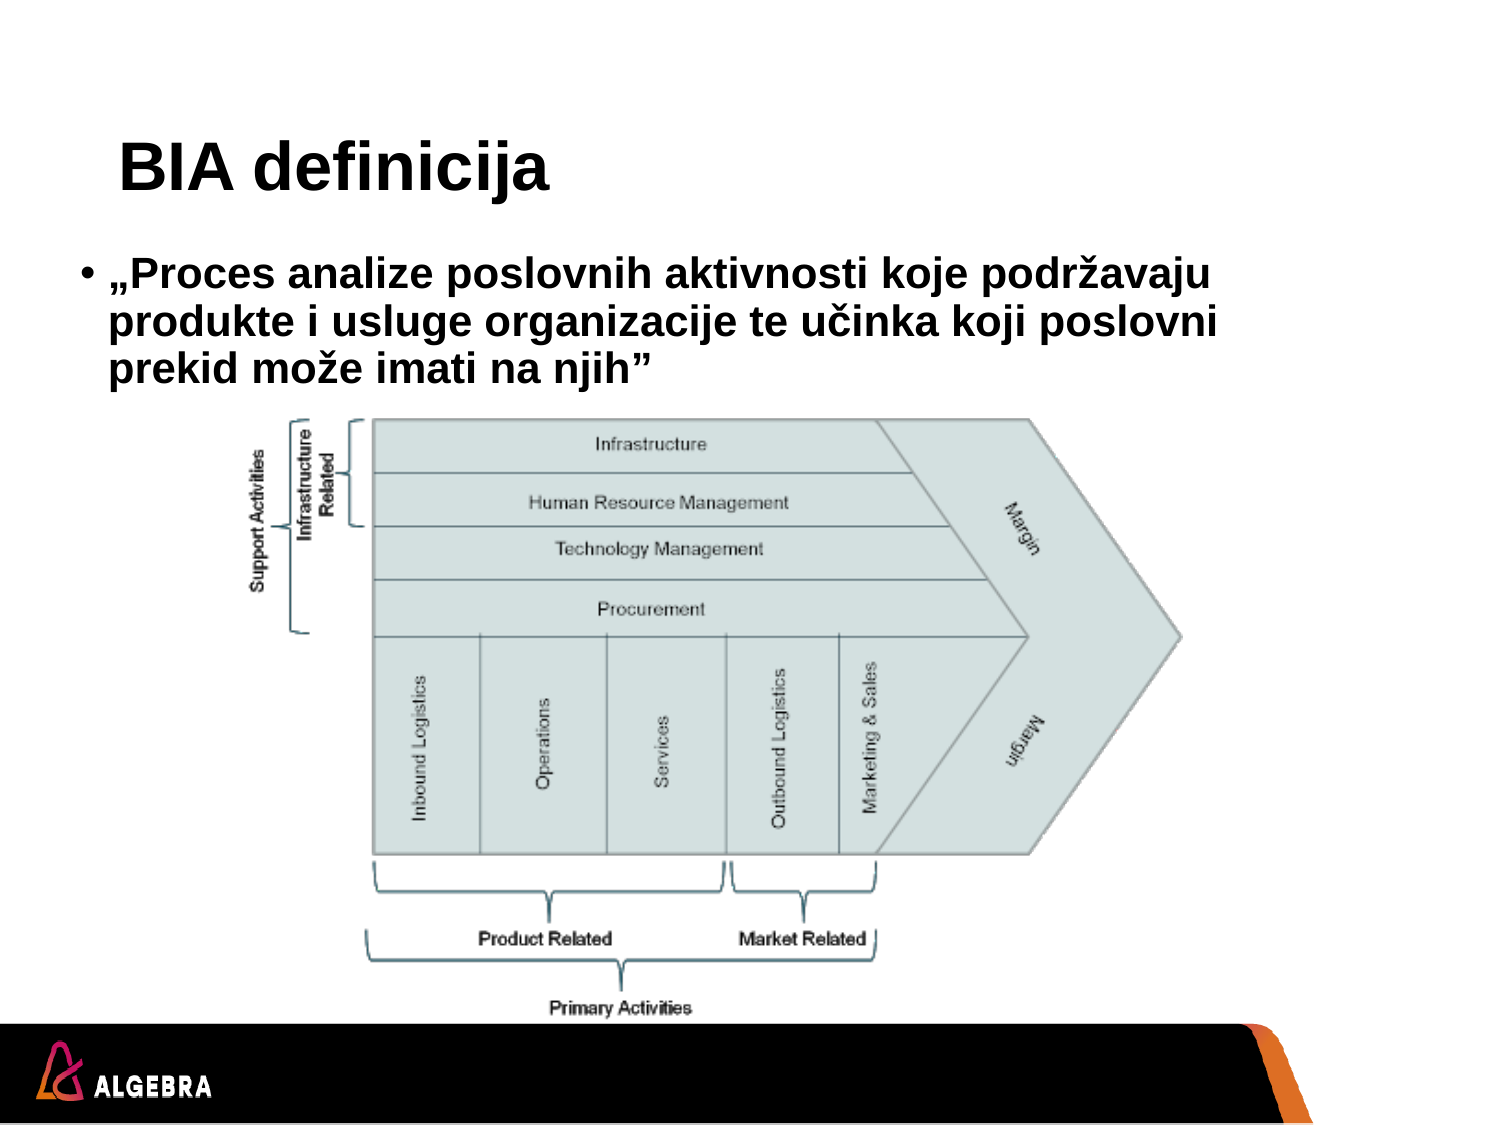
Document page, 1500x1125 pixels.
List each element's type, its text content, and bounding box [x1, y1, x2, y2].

picture [0, 397, 1468, 1125]
list „Proces analize poslovnih aktivnosti koje podržavaju produkte i usluge organizacije te učinka koji poslovni prekid može imati na njih” [64, 243, 1359, 958]
title BIA definicija [103, 59, 1397, 278]
